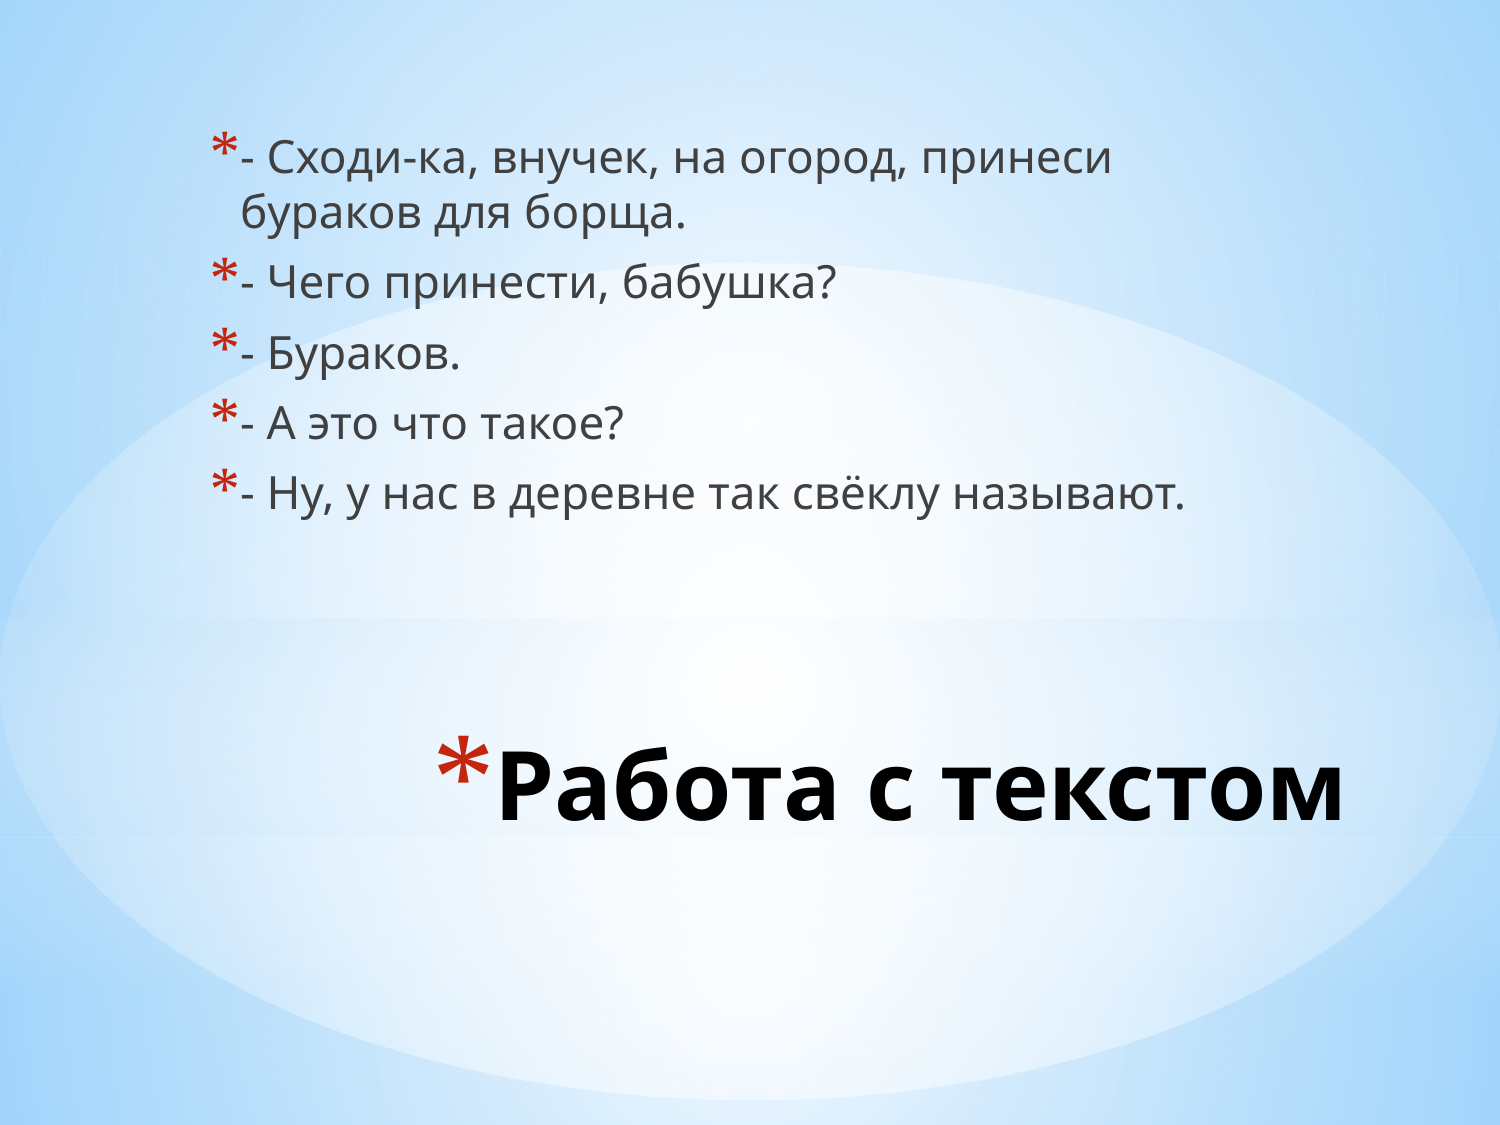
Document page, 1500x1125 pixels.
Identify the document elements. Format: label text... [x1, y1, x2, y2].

title Работа с текстом [294, 717, 1363, 905]
list - Сходи-ка, внучек, на огород, принеси бураков для борща. - Чего принести, бабушка? - Бураков. - А это что такое? - Ну, у нас в деревне так свёклу называют. [187, 120, 1238, 690]
